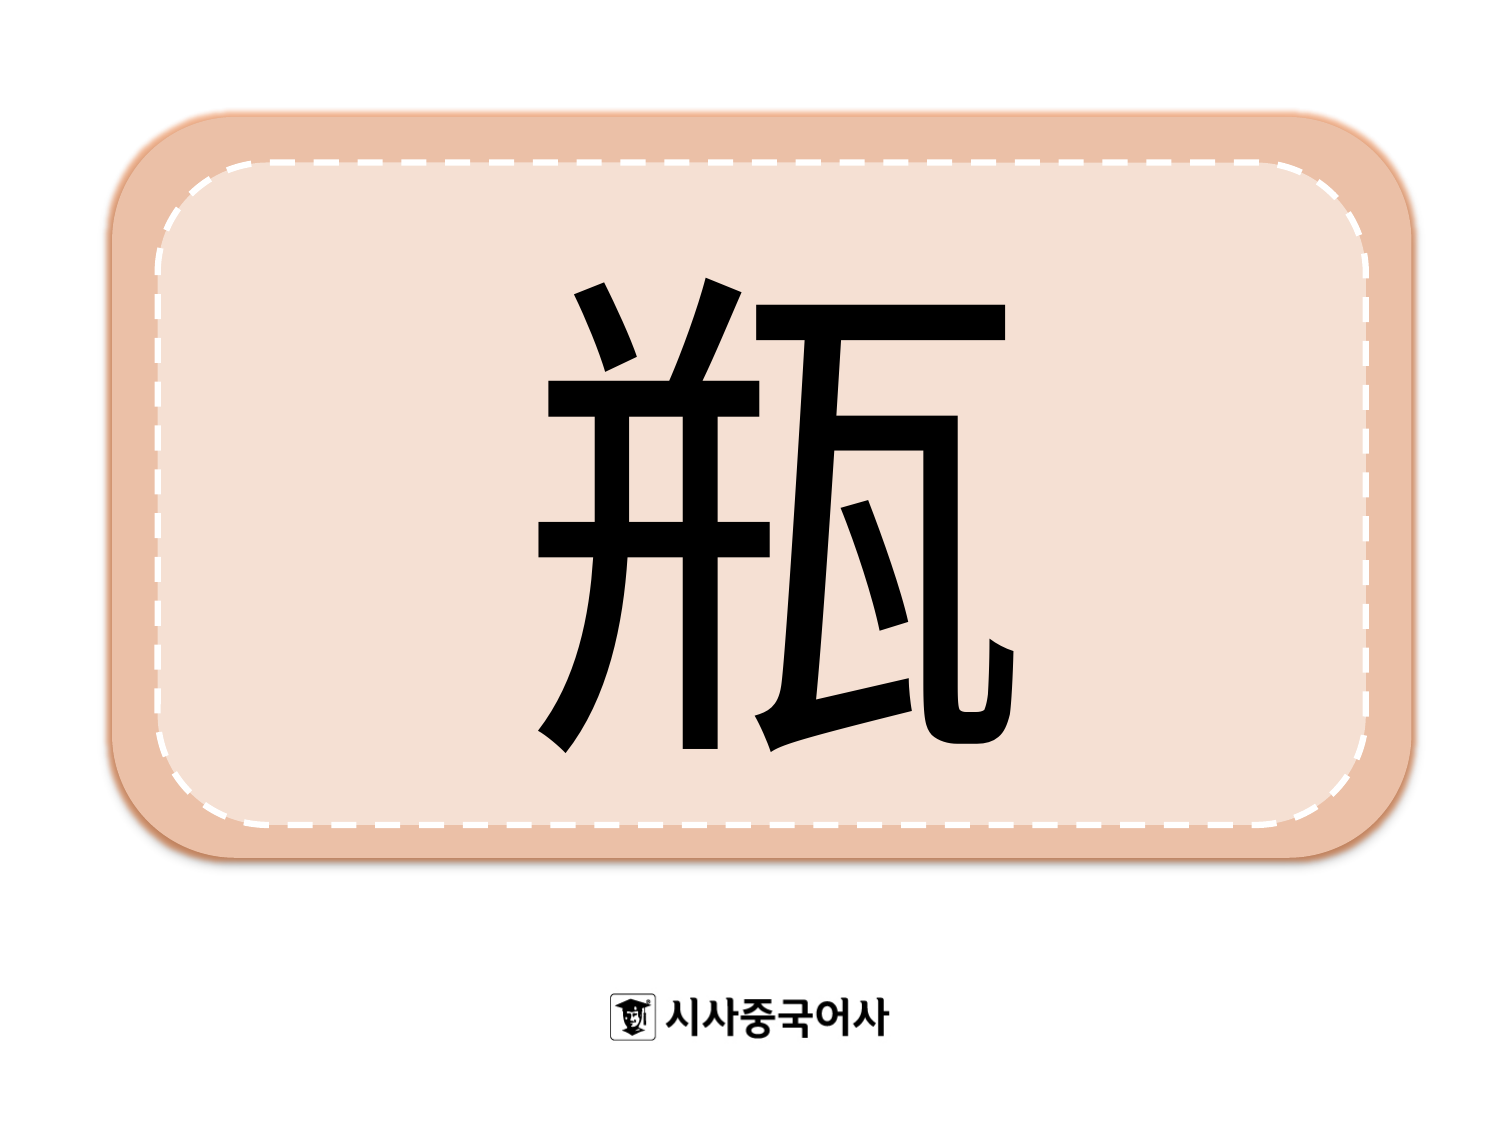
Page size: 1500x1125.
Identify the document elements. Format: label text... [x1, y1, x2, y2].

picture [602, 987, 898, 1047]
text_box 瓶 [171, 172, 1380, 836]
text_box [162, 160, 1371, 824]
